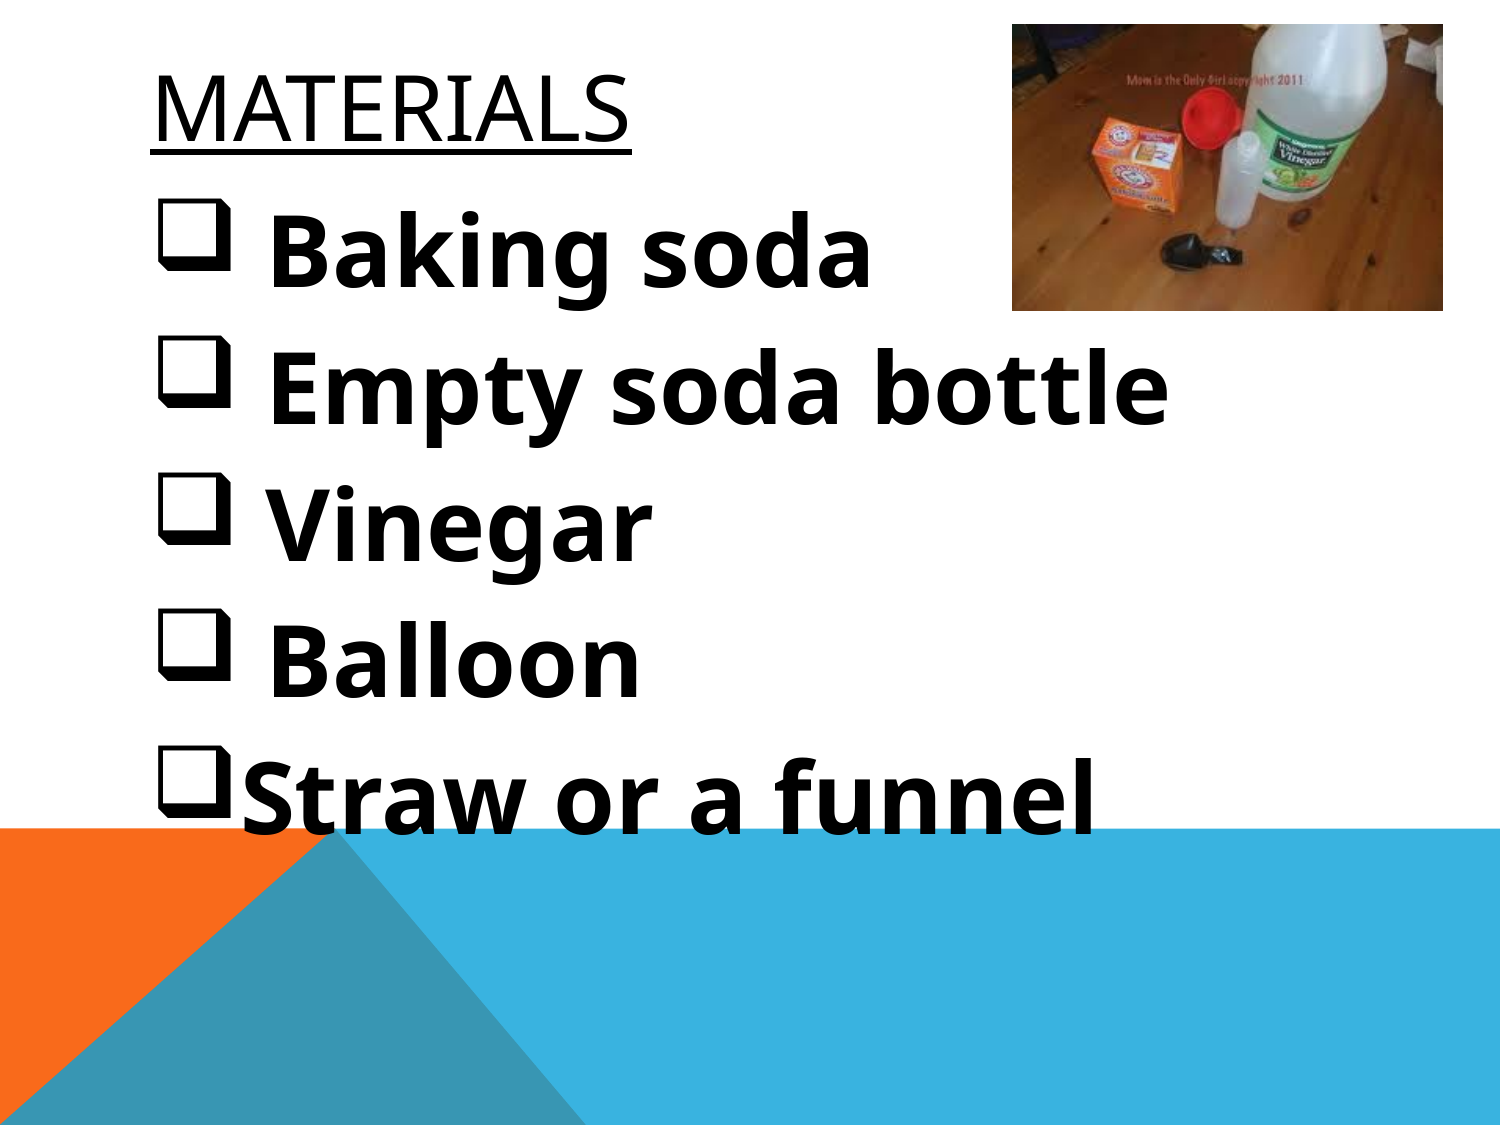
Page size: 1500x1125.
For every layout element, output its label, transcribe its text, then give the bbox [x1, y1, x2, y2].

picture [1012, 24, 1443, 312]
title Materials [135, 60, 1007, 150]
list Baking soda Empty soda bottle Vinegar Balloon Straw or a funnel [135, 180, 1369, 768]
